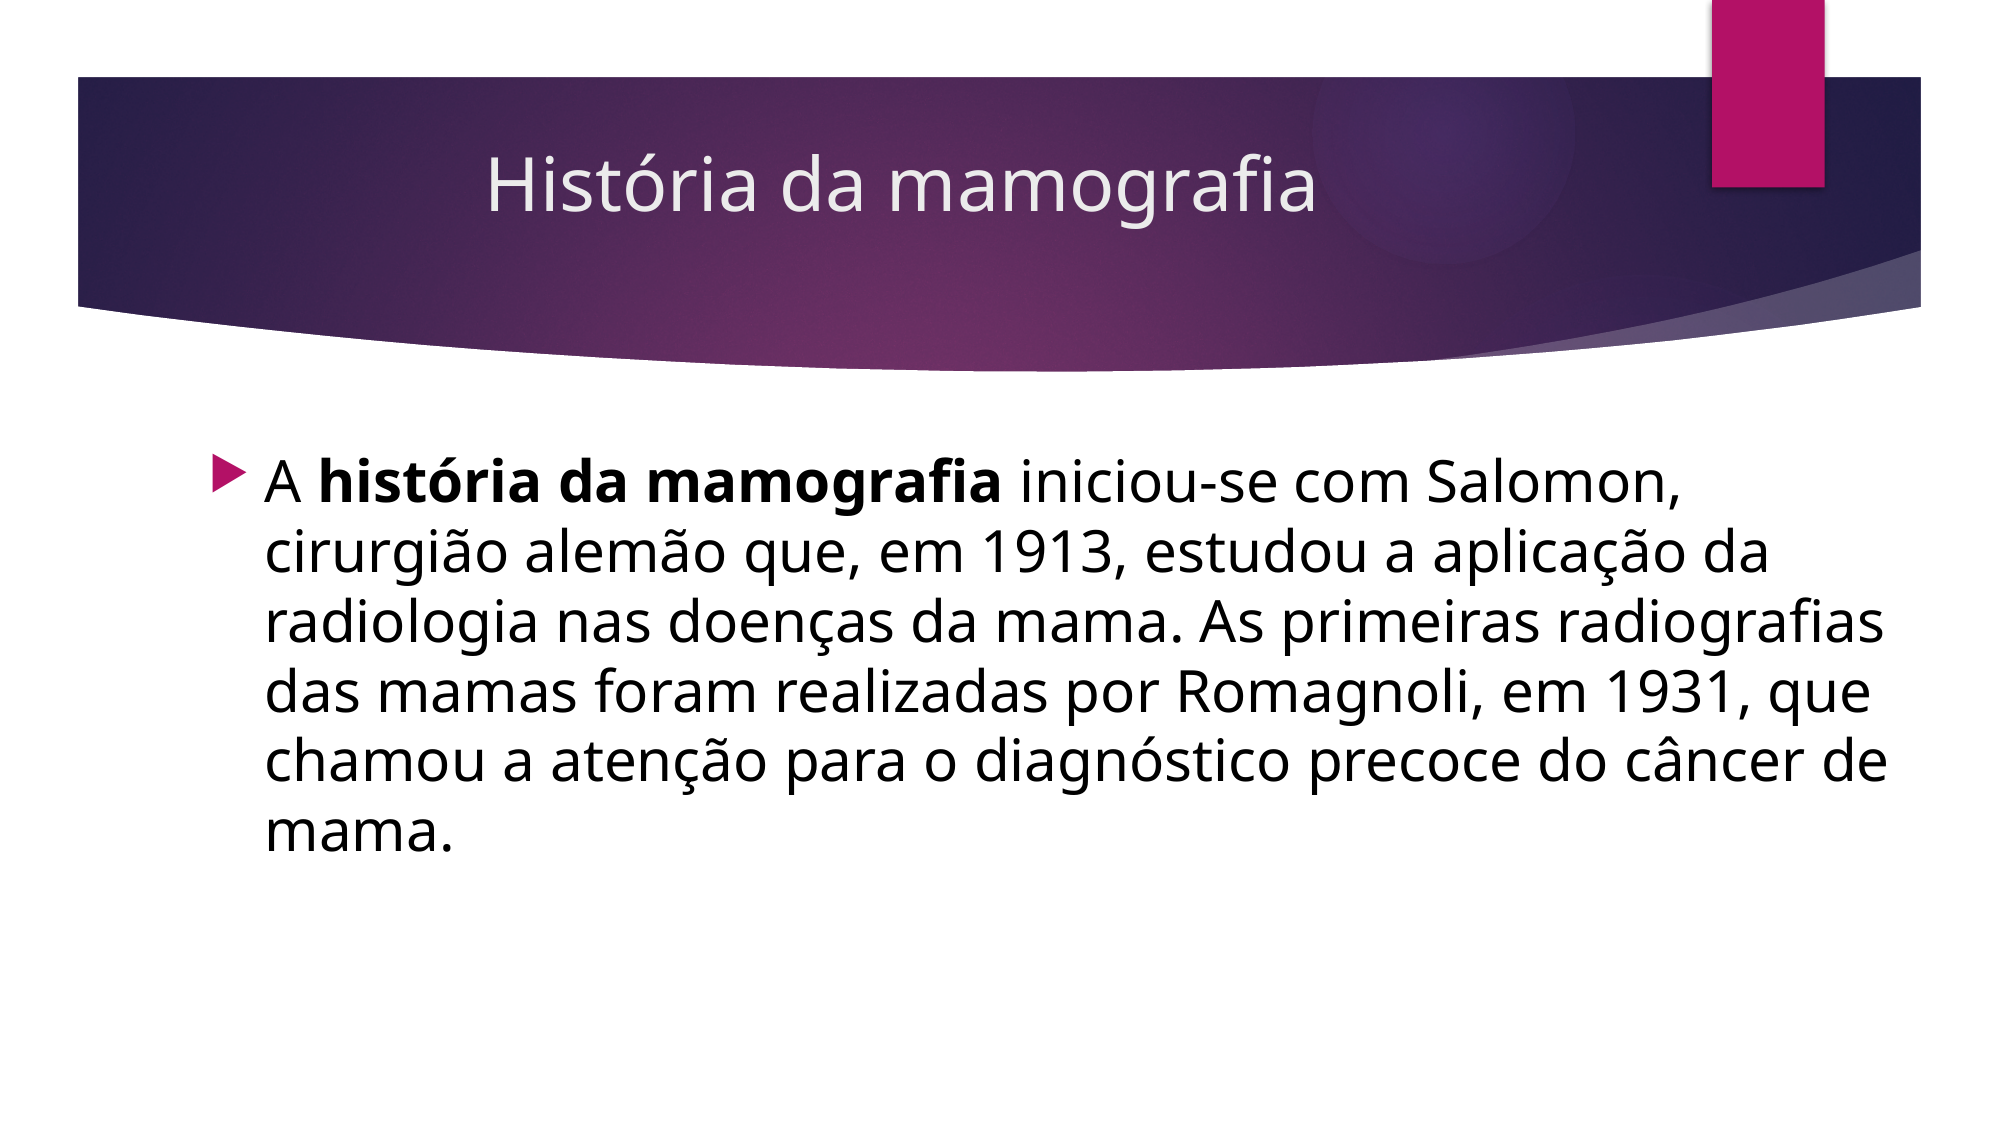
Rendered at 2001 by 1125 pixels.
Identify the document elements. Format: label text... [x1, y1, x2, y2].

title História da mamografia [469, 86, 1907, 277]
list A história da mamografia iniciou-se com Salomon, cirurgião alemão que, em 1913, estudou a aplicação da radiologia nas doenças da mama. As primeiras radiografias das mamas foram realizadas por Romagnoli, em 1931, que chamou a atenção para o diagnóstico precoce do câncer de mama. [193, 436, 1907, 998]
